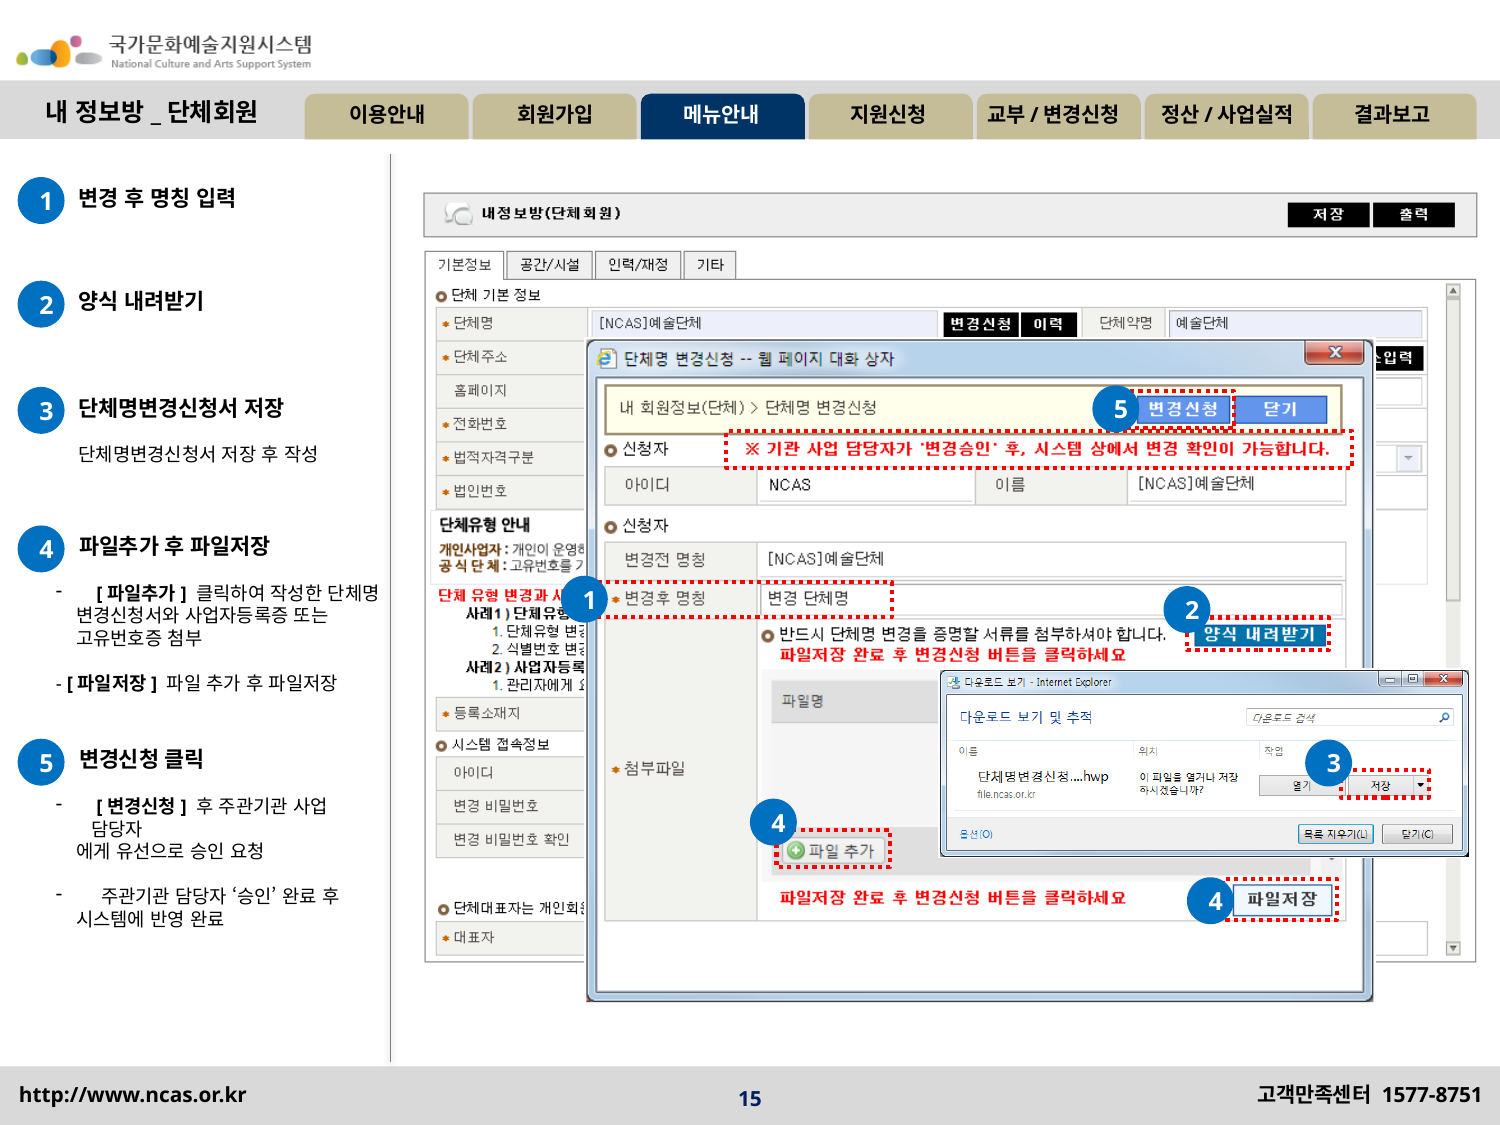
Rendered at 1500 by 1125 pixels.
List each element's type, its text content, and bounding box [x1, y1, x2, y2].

text_box 3 [15, 384, 63, 436]
picture [6, 24, 324, 77]
text_box 2 [15, 278, 63, 330]
text_box 4 [15, 523, 50, 575]
text_box 파일추가 후 파일저장 [파일추가] 클릭하여 작성한 단체명 변경신청서와 사업자등록증 또는 고유번호증 첨부 - [파일저장] 파일 추가 후 파일저장 [41, 525, 396, 702]
text_box 양식 내려받기 [63, 280, 384, 322]
picture [418, 186, 1483, 1006]
text_box 변경 후 명칭 입력 [63, 177, 384, 218]
text_box 변경신청 클릭 [변경신청] 후 주관기관 사업 담당자 에게 유선으로 승인 요청 주관기관 담당자 ‘승인’ 완료 후 시스템에 반영 완료 [41, 738, 396, 938]
text_box 단체명변경신청서 저장 단체명변경신청서 저장 후 작성 [63, 386, 396, 473]
text_box 5 [15, 736, 50, 788]
text_box 1 [15, 174, 63, 227]
text_box 내 정보방_단체회원 [31, 89, 274, 135]
